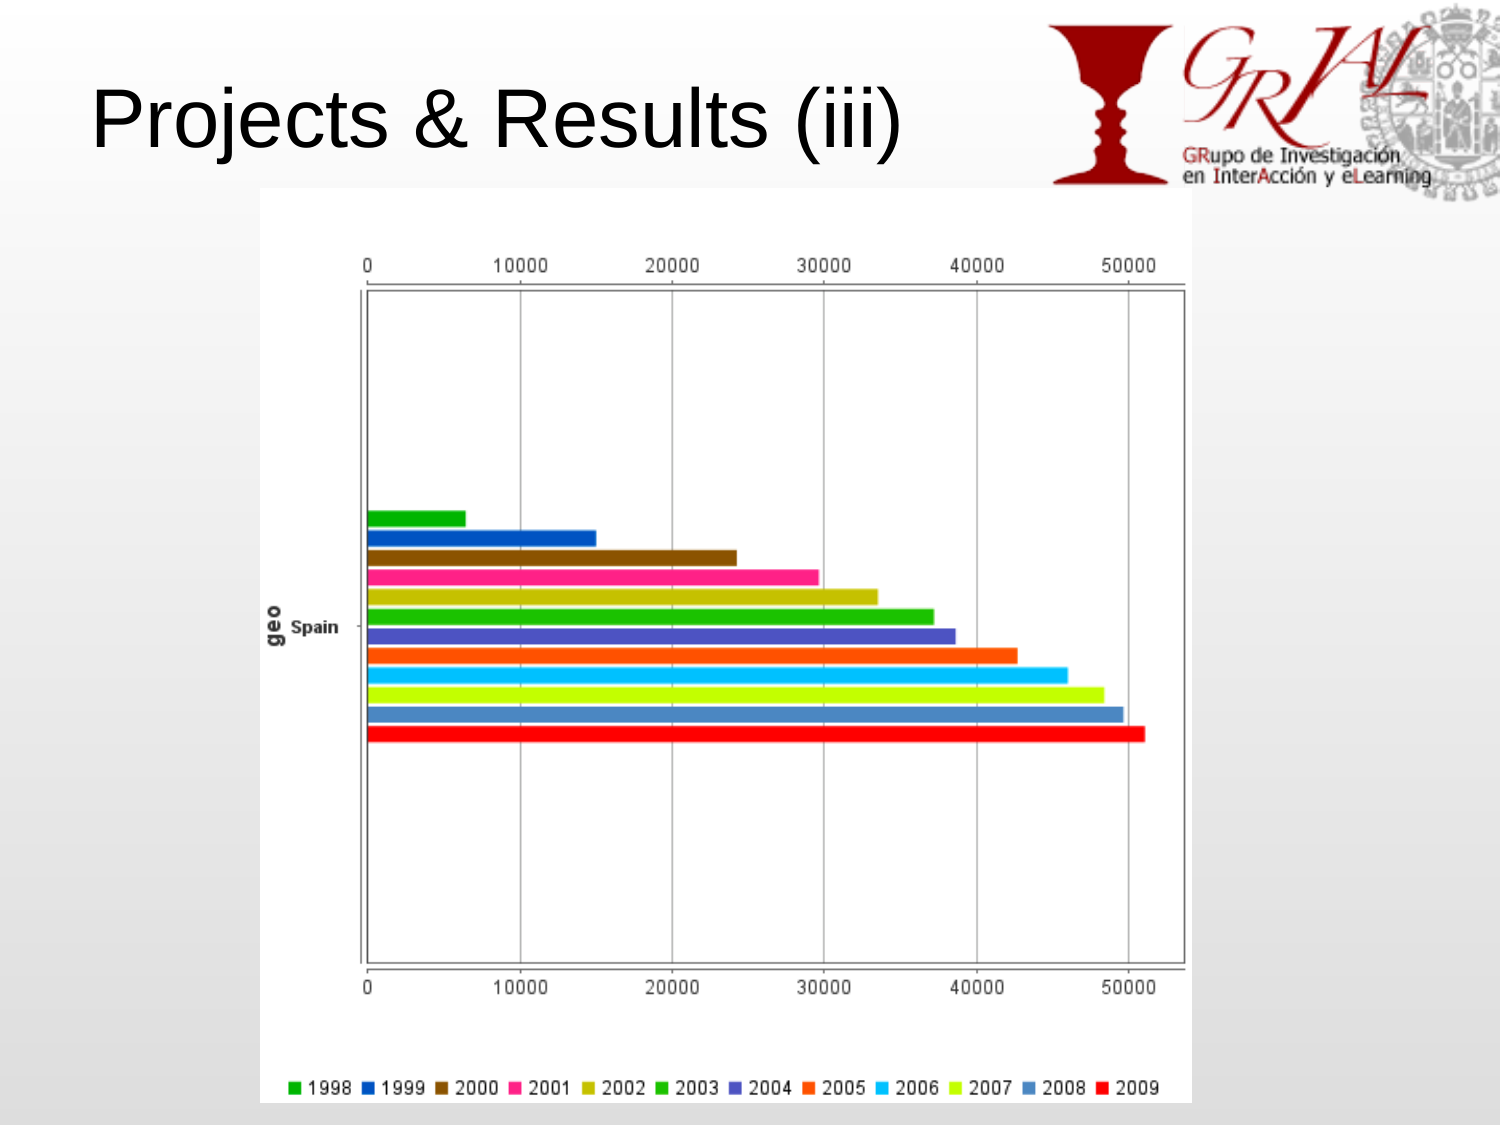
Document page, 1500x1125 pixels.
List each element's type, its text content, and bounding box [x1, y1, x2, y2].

title Projects & Results (iii) [75, 20, 1040, 209]
picture [260, 0, 1500, 1103]
